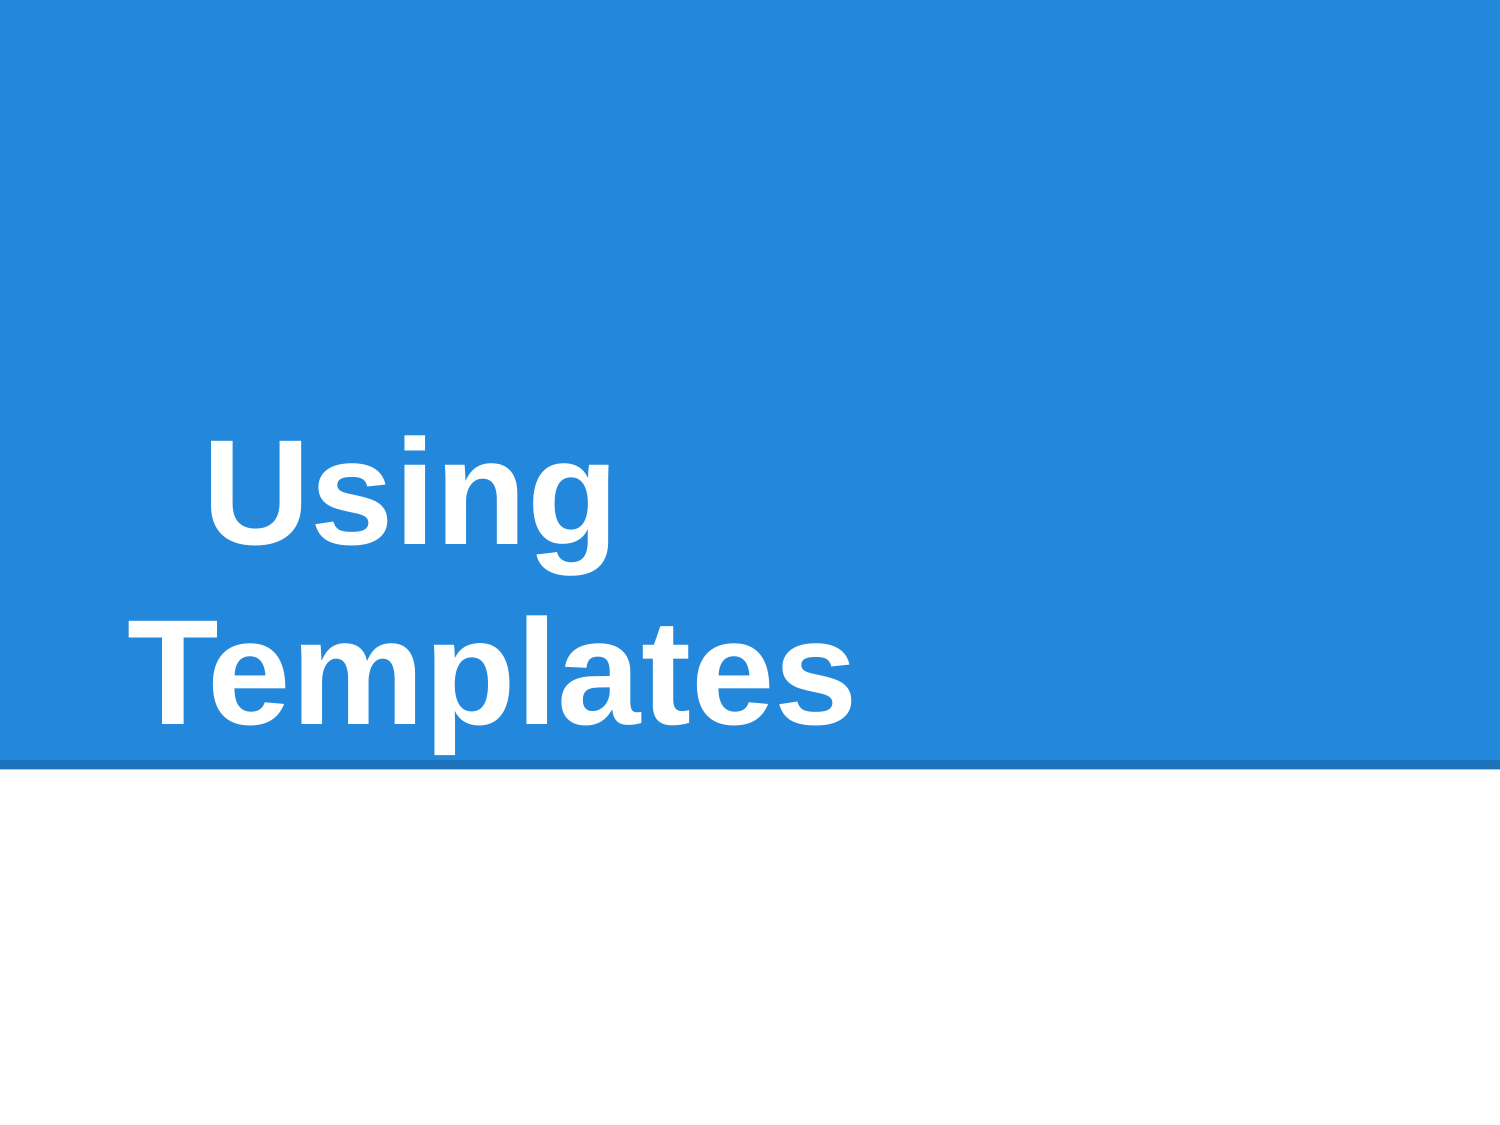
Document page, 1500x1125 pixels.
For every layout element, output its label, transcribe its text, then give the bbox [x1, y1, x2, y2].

title Using Templates [112, 379, 1388, 770]
